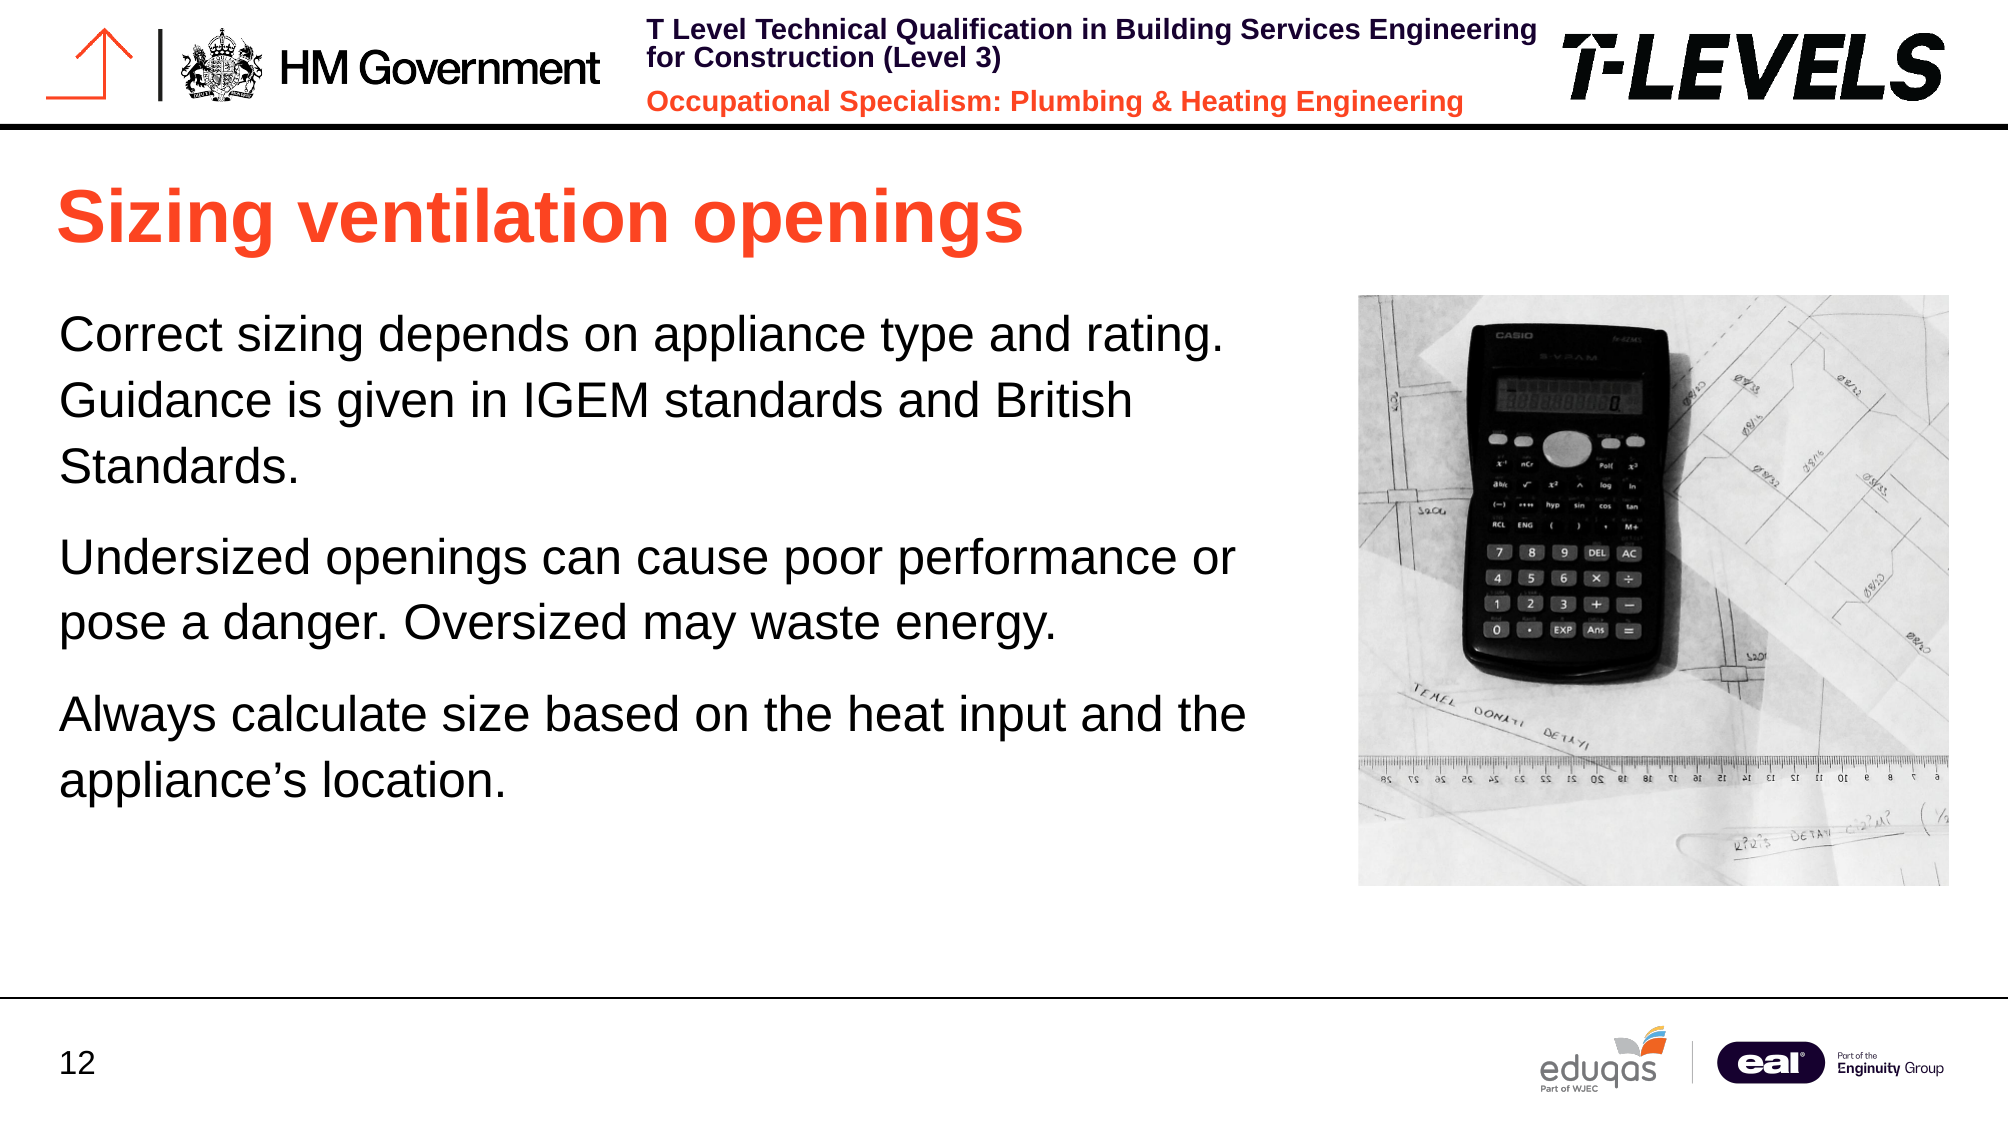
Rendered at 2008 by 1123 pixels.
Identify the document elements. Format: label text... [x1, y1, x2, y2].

picture [1543, 25, 1964, 108]
picture [158, 28, 600, 102]
title Sizing ventilation openings [41, 111, 1949, 314]
picture [41, 27, 139, 100]
list Correct sizing depends on appliance type and rating. Guidance is given in IGEM standards and British Standards. Undersized openings can cause poor performance or pose a danger. Oversized may waste energy. Always calculate size based on the heat input and the appliance’s location. [59, 295, 1359, 975]
picture [1357, 294, 1949, 886]
picture [1535, 1021, 1949, 1097]
